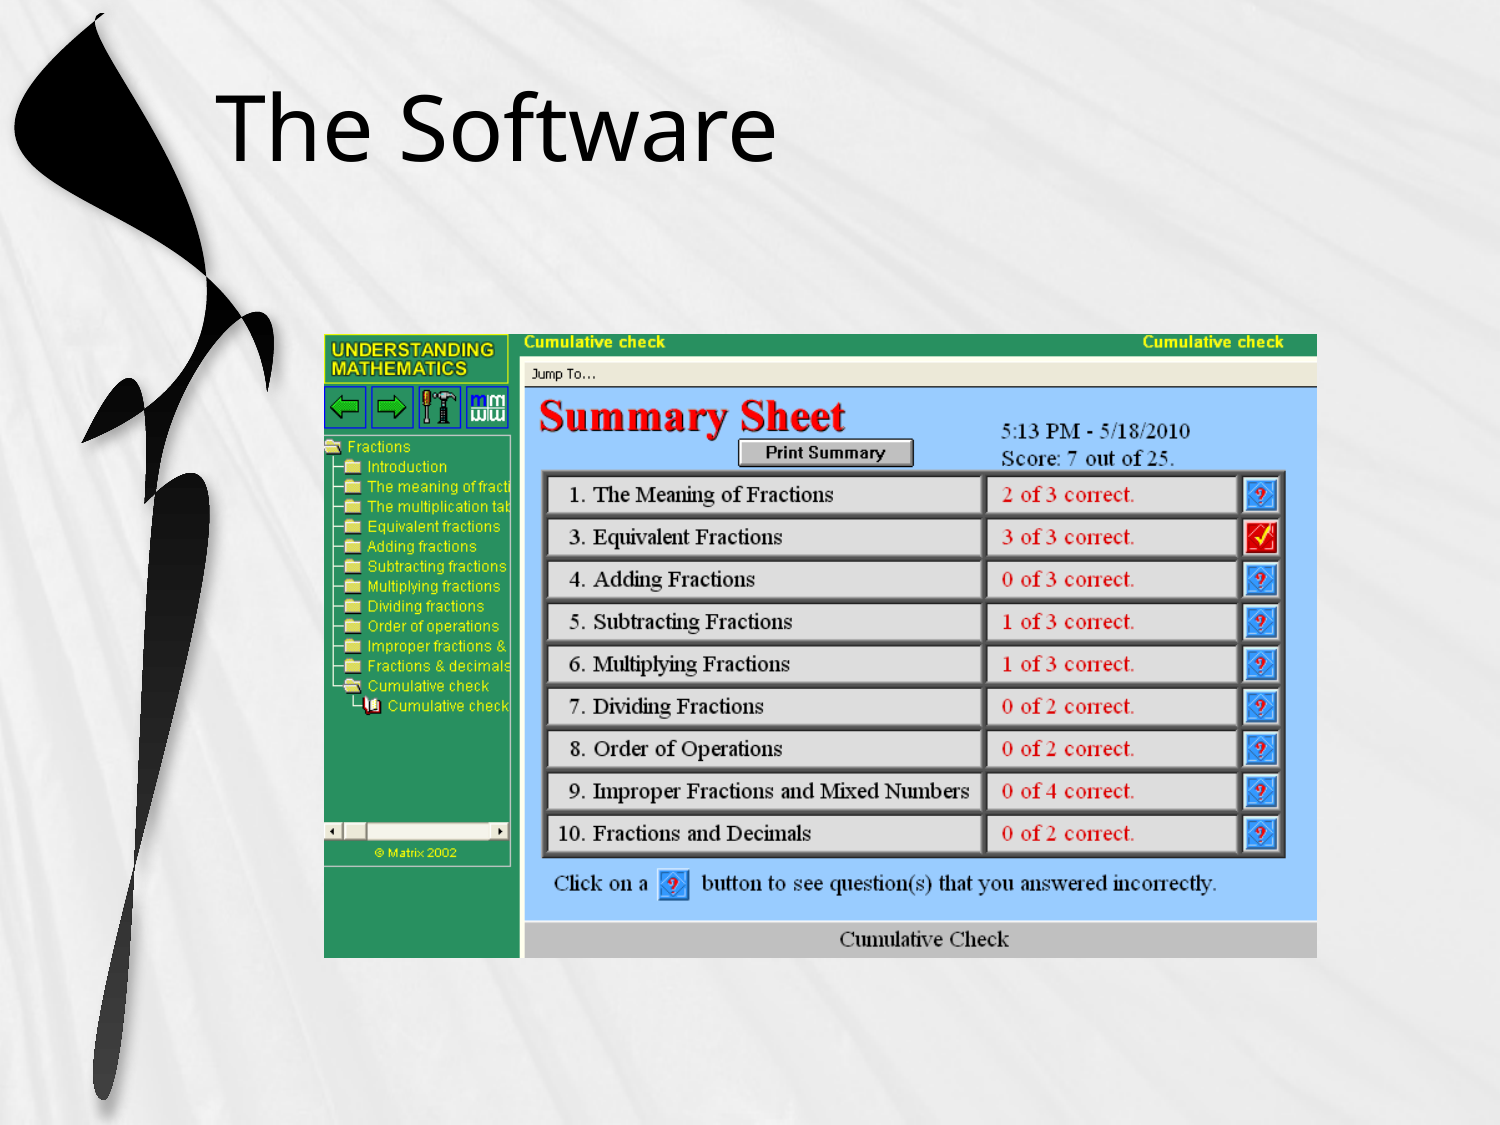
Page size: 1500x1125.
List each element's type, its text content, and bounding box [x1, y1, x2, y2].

title The Software [200, 12, 1317, 238]
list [324, 334, 1317, 959]
